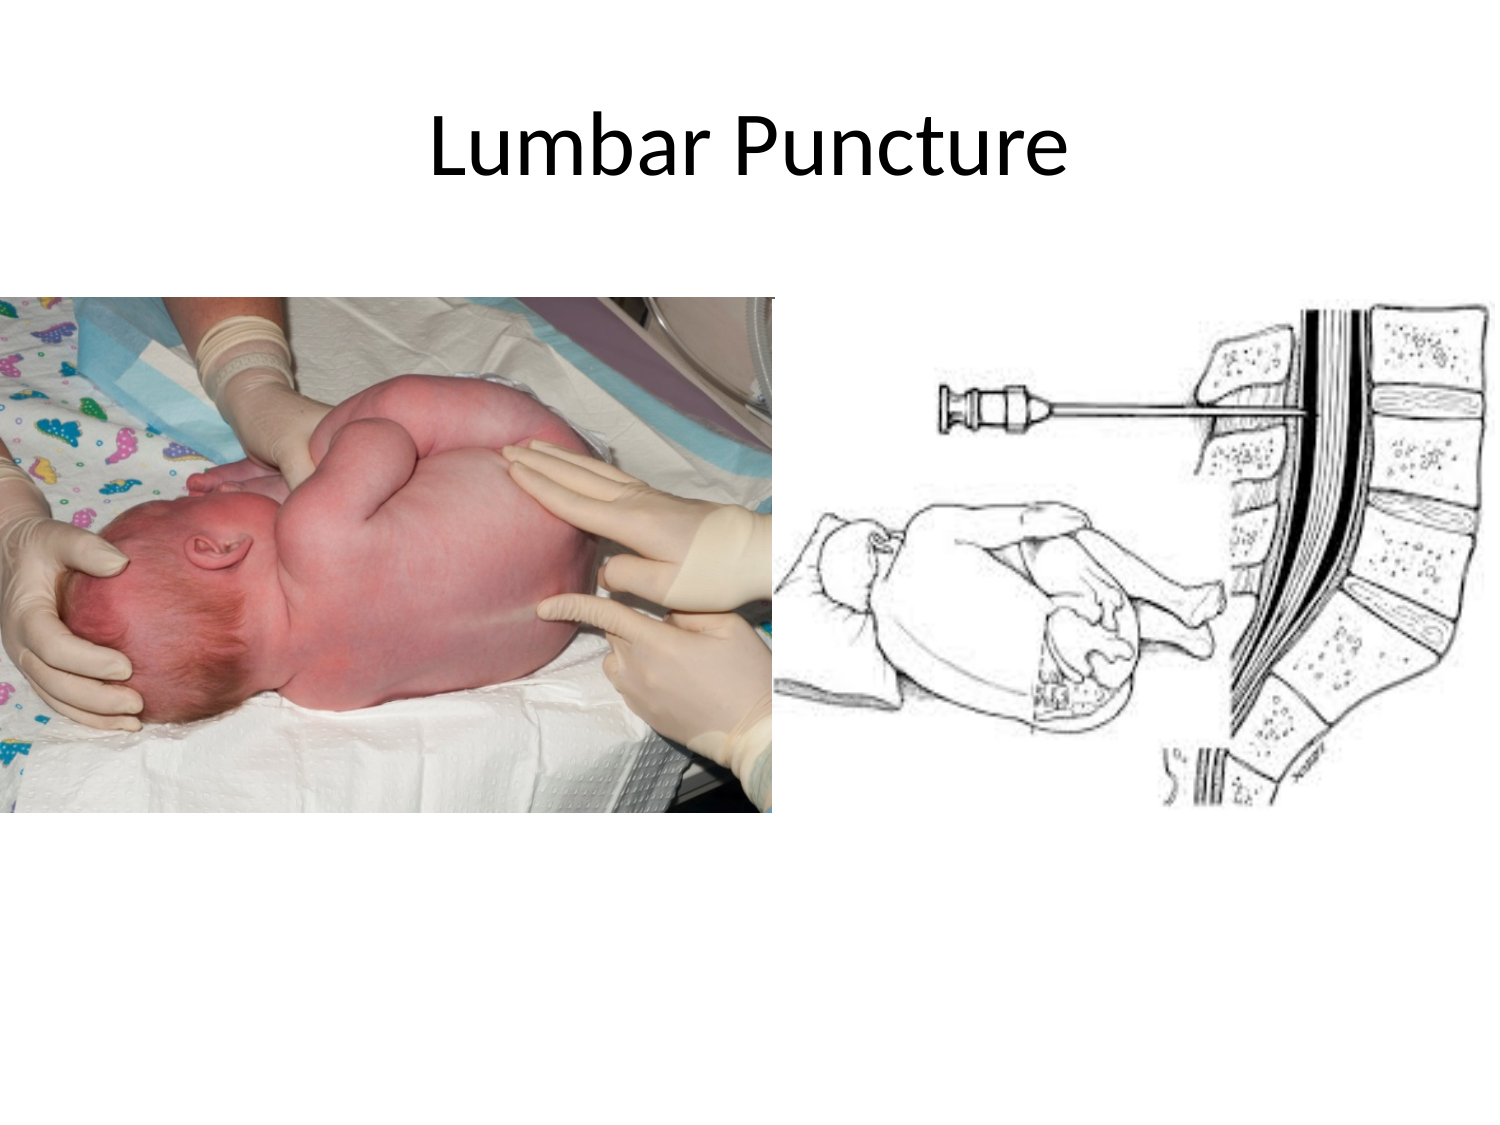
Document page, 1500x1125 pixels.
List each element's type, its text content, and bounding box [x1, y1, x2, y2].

title Lumbar Puncture [75, 45, 1425, 233]
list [0, 296, 776, 813]
picture [772, 299, 1495, 813]
